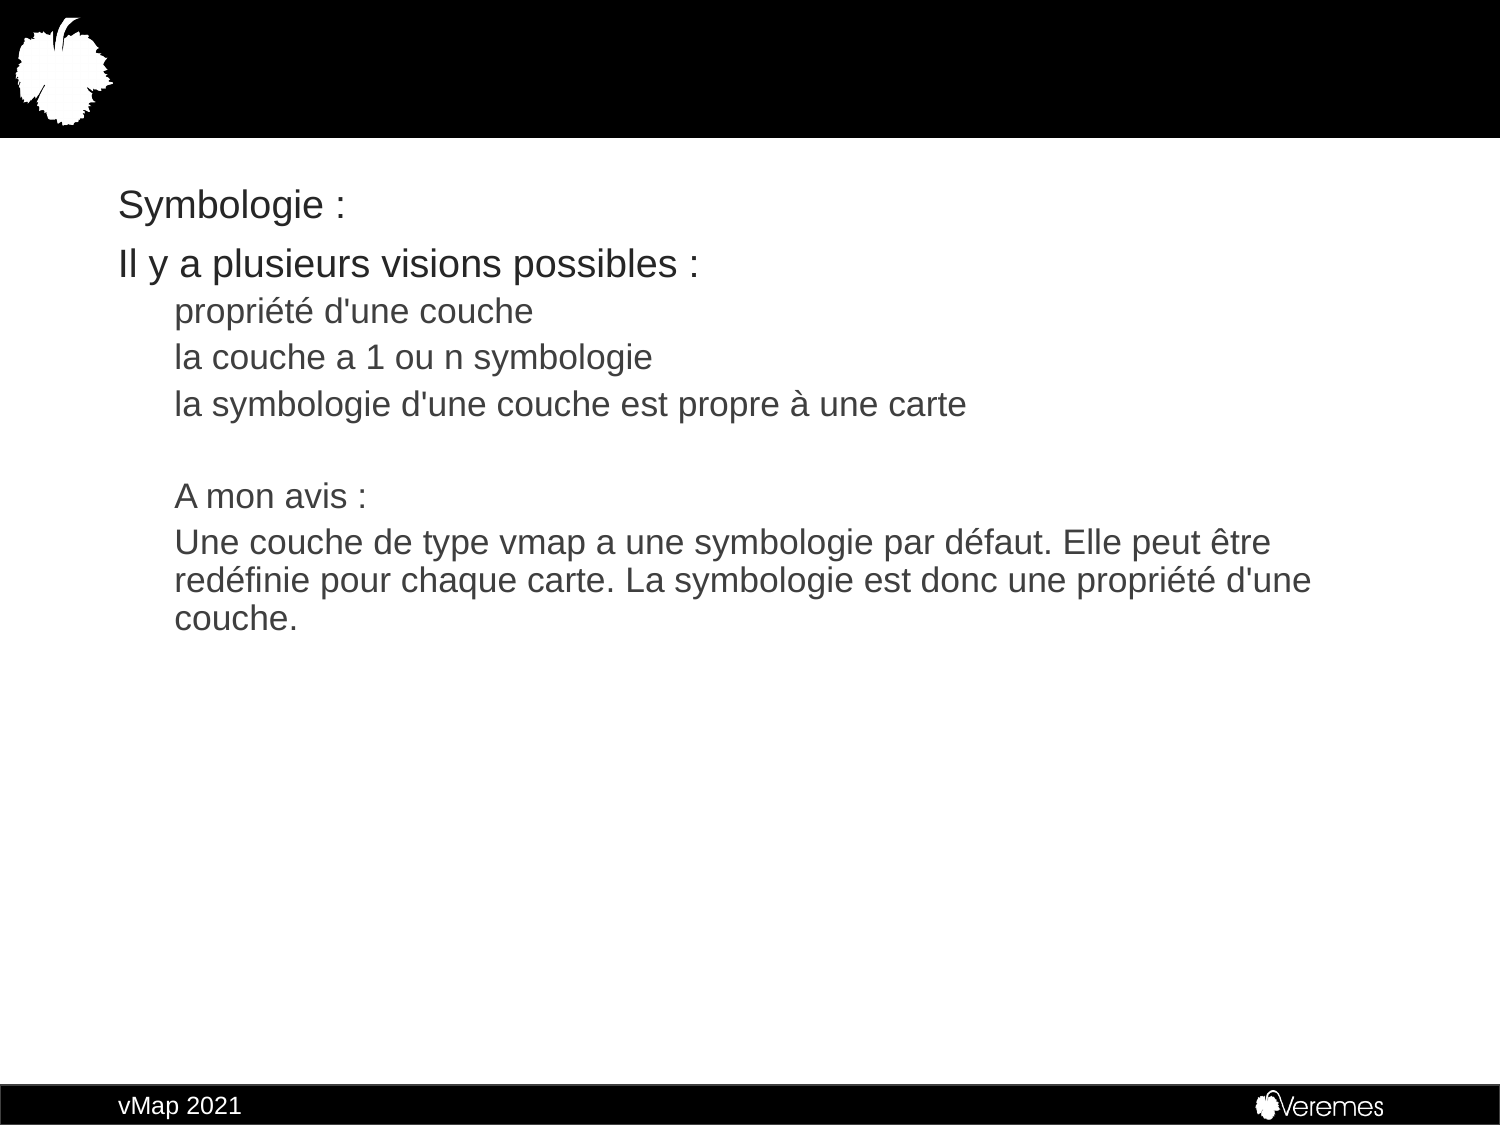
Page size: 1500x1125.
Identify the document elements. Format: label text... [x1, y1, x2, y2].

picture [1255, 1090, 1383, 1120]
list Symbologie : Il y a plusieurs visions possibles : propriété d'une couche la couche a 1 ou n symbologie la symbologie d'une couche est propre à une carte A mon avis : Une couche de type vmap a une symbologie par défaut. Elle peut être redéfinie pour chaque carte. La symbologie est donc une propriété d'une couche. [117, 184, 1383, 1018]
picture [15, 17, 113, 126]
